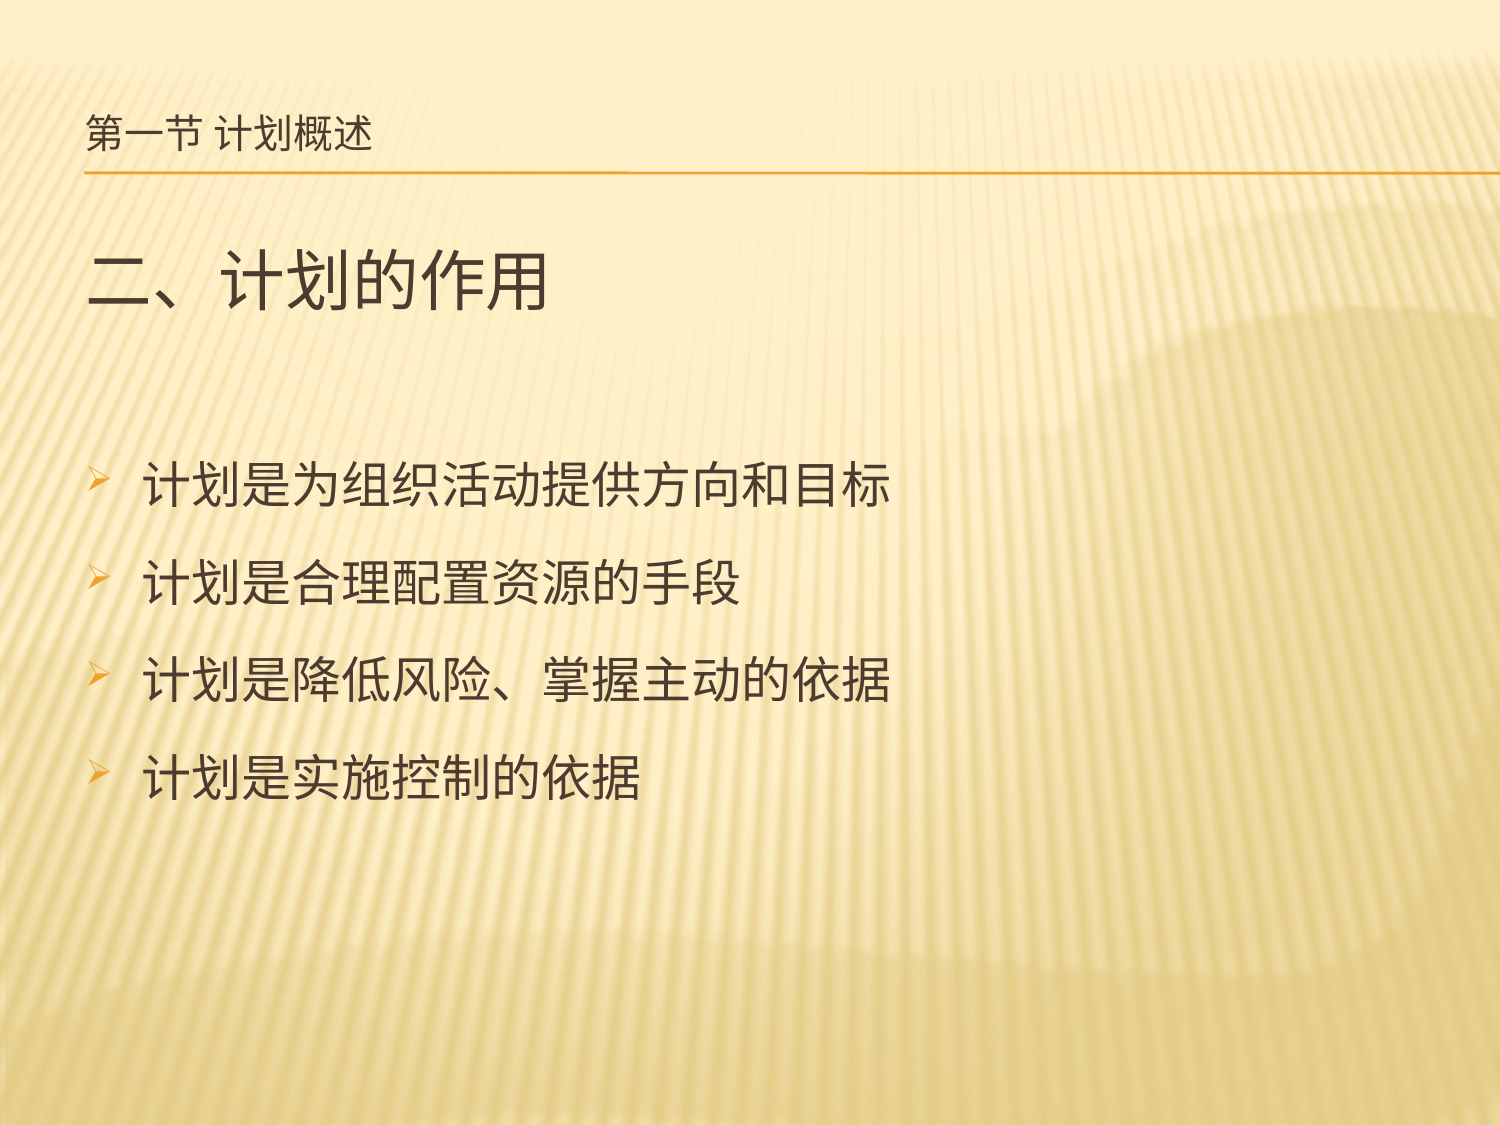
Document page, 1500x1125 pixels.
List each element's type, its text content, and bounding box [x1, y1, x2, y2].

title 第一节 计划概述 [70, 35, 1425, 213]
list 二、计划的作用 计划是为组织活动提供方向和目标 计划是合理配置资源的手段 计划是降低风险、掌握主动的依据 计划是实施控制的依据 [70, 230, 1421, 1099]
